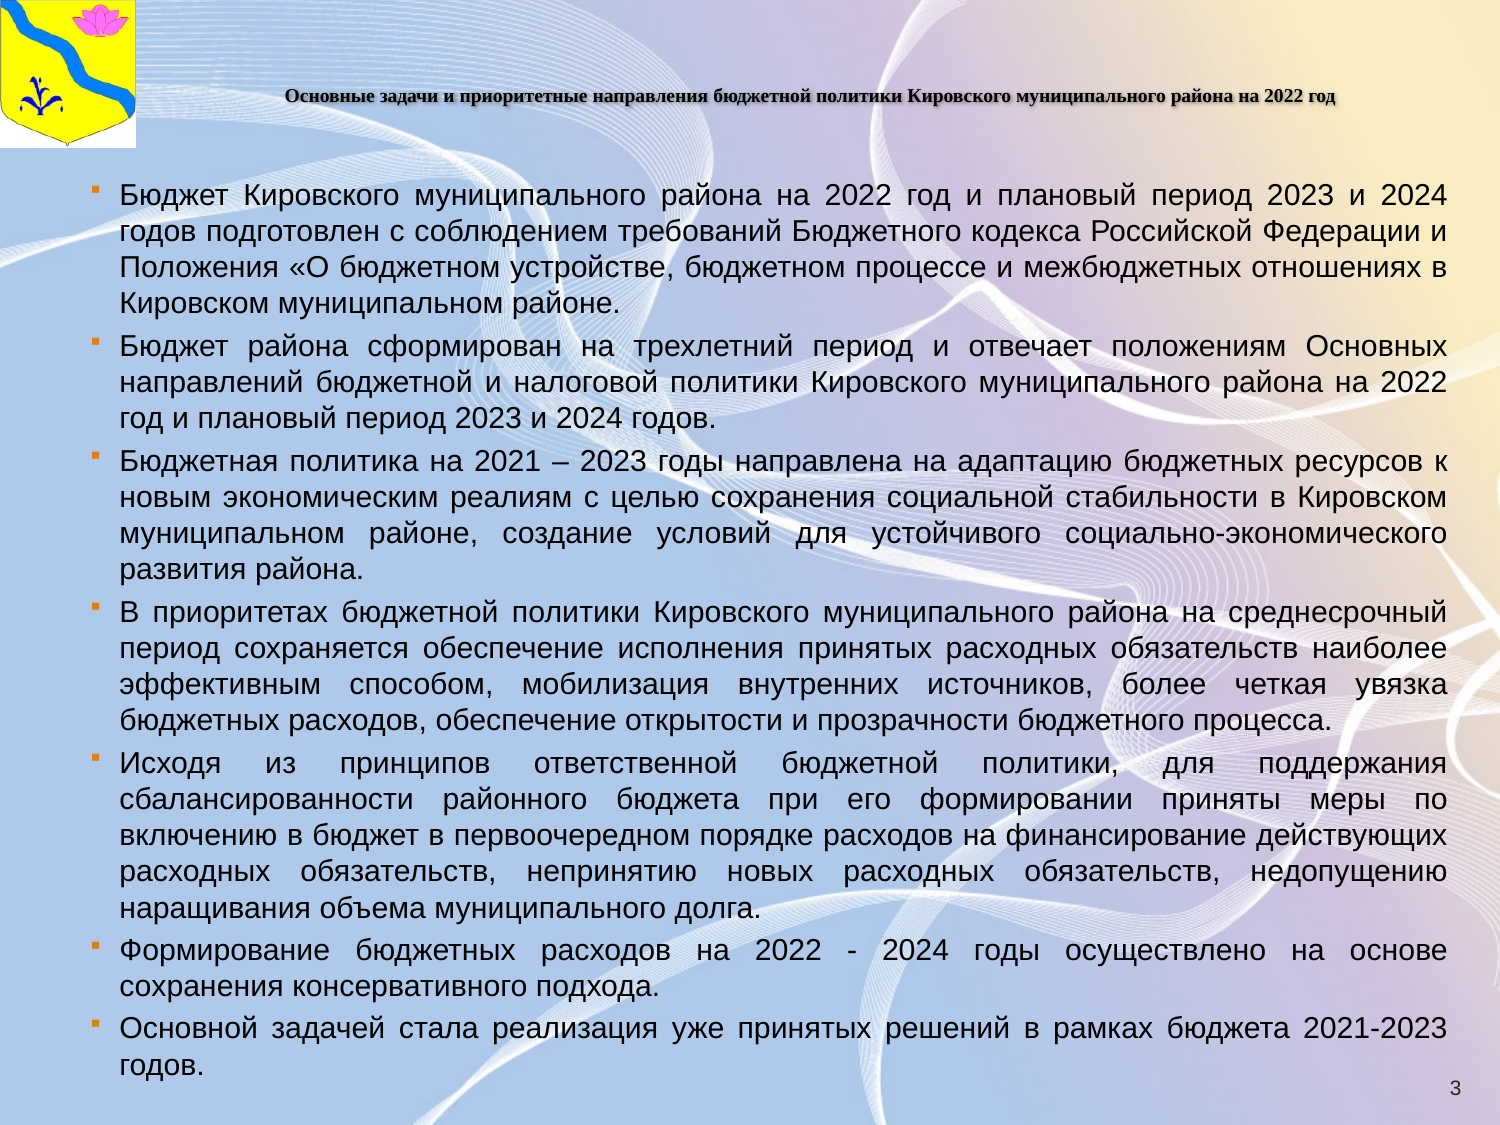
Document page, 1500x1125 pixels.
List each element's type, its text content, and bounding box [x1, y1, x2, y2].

picture [0, 0, 1500, 1125]
title Основные задачи и приоритетные направления бюджетной политики Кировского муниципального района на 2022 год [155, 50, 1465, 148]
list Бюджет Кировского муниципального района на 2022 год и плановый период 2023 и 2024 годов подготовлен с соблюдением требований Бюджетного кодекса Российской Федерации и Положения «О бюджетном устройстве, бюджетном процессе и межбюджетных отношениях в Кировском муниципальном районе. Бюджет района сформирован на трехлетний период и отвечает положениям Основных направлений бюджетной и налоговой политики Кировского муниципального района на 2022 год и плановый период 2023 и 2024 годов. Бюджетная политика на 2021 – 2023 годы направлена на адаптацию бюджетных ресурсов к новым экономическим реалиям с целью сохранения социальной стабильности в Кировском муниципальном районе, создание условий для устойчивого социально-экономического развития района. В приоритетах бюджетной политики Кировского муниципального района на среднесрочный период сохраняется обеспечение исполнения принятых расходных обязательств наиболее эффективным способом, мобилизация внутренних источников, более четкая увязка бюджетных расходов, обеспечение открытости и прозрачности бюджетного процесса. Исходя из принципов ответственной бюджетной политики, для поддержания сбалансированности районного бюджета при его формировании приняты меры по включению в бюджет в первоочередном порядке расходов на финансирование действующих расходных обязательств, непринятию новых расходных обязательств, недопущению наращивания объема муниципального долга. Формирование бюджетных расходов на 2022 - 2024 годы осуществлено на основе сохранения консервативного подхода. Основной задачей стала реализация уже принятых решений в рамках бюджета 2021-2023 годов. [74, 167, 1463, 1094]
slide_number 3 [1417, 1057, 1494, 1118]
